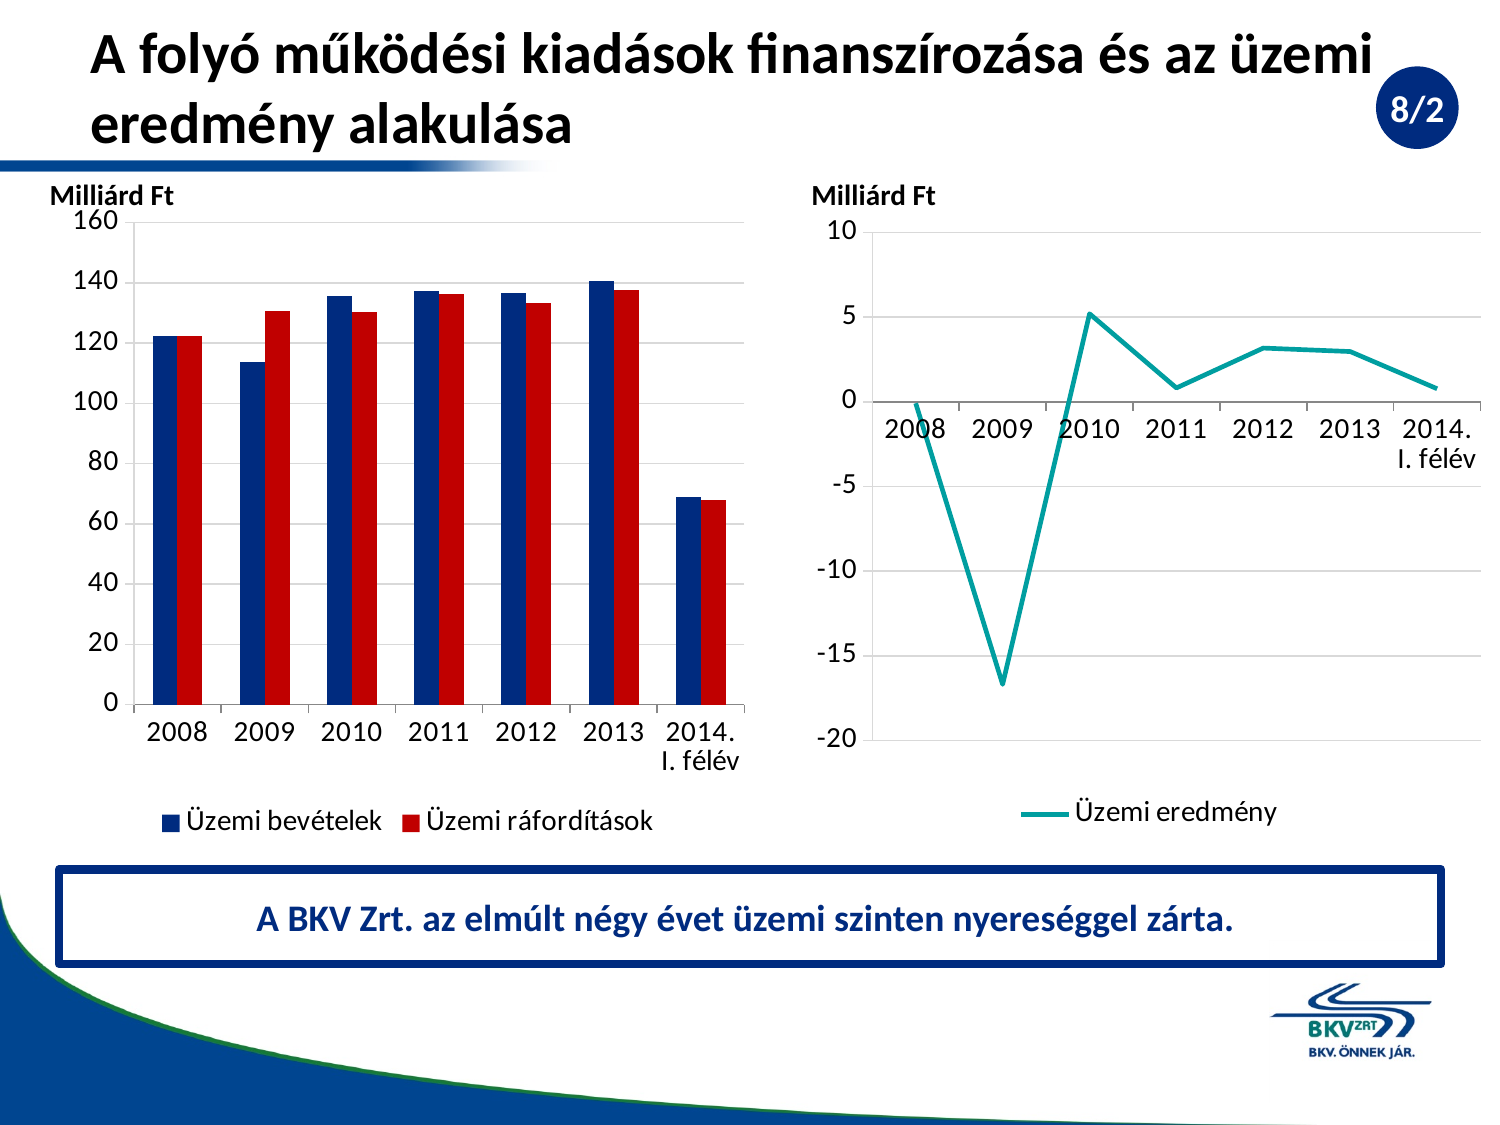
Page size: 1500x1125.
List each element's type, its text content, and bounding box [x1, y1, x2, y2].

text_box Milliárd Ft [779, 169, 969, 212]
text_box 8/2 [1373, 64, 1461, 152]
text_box Milliárd Ft [17, 169, 207, 220]
title A folyó működési kiadások finanszírozása és az üzemi eredmény alakulása [75, 7, 1426, 210]
text_box A BKV Zrt. az elmúlt négy évet üzemi szinten nyereséggel zárta. [57, 867, 1443, 966]
picture [0, 893, 1432, 1125]
chart [57, 194, 759, 845]
chart [784, 208, 1500, 847]
picture [0, 137, 75, 197]
